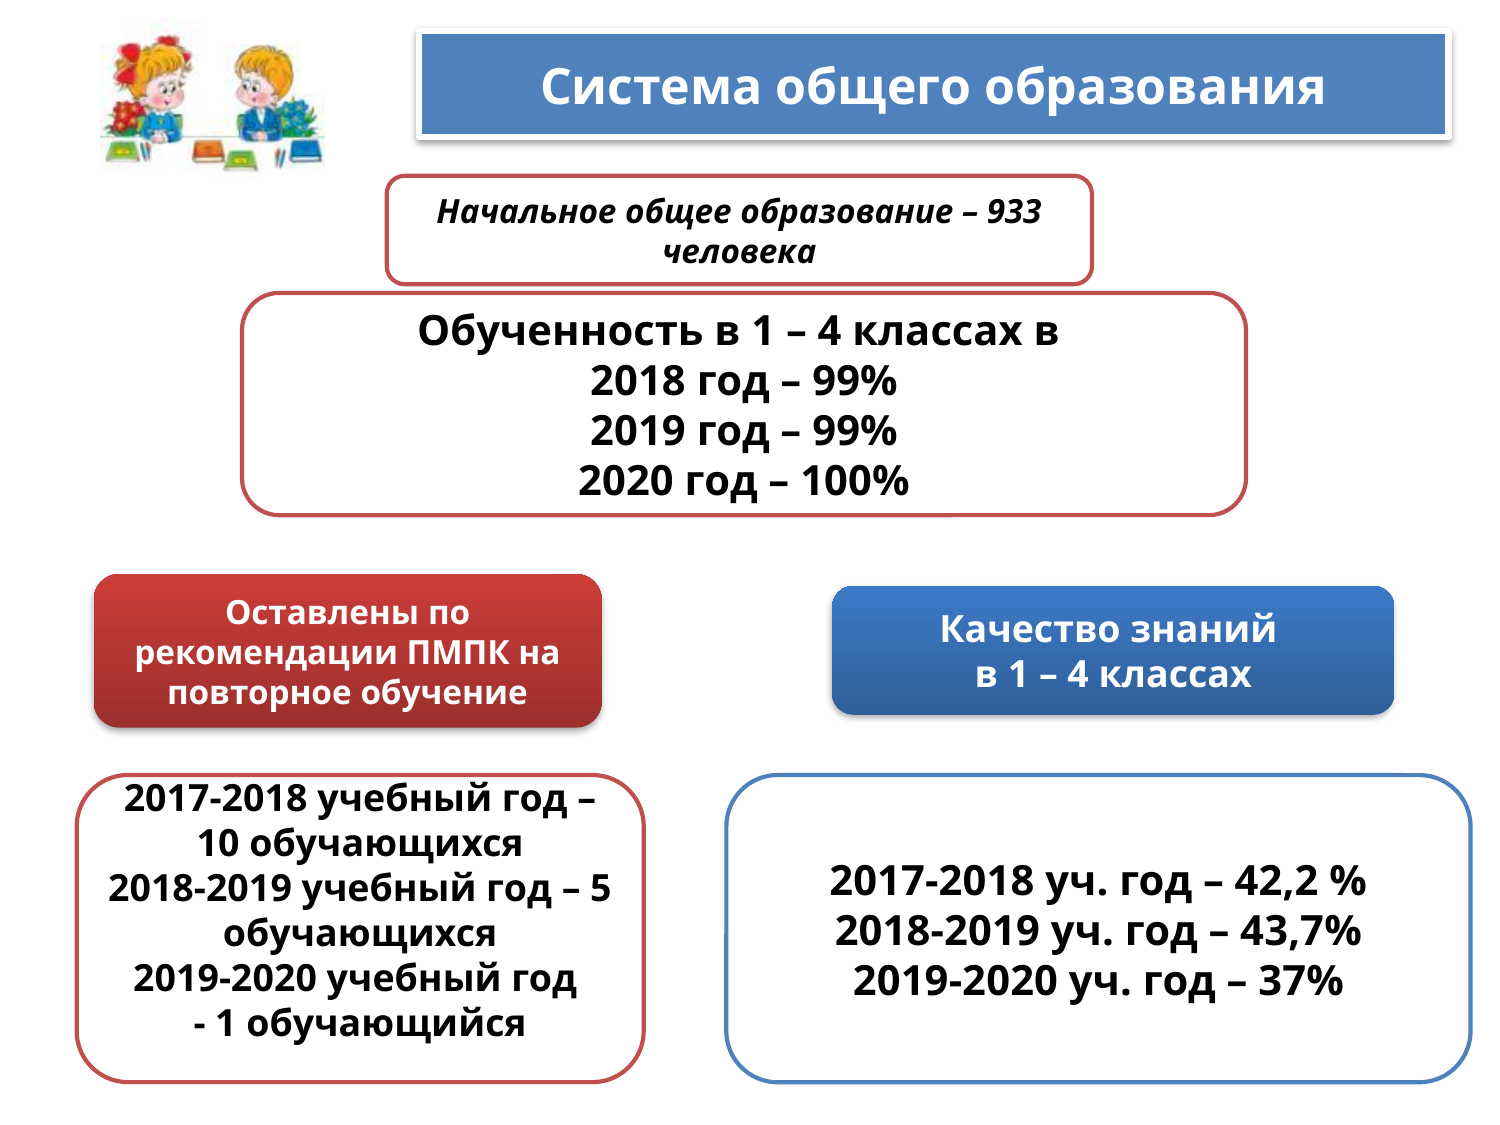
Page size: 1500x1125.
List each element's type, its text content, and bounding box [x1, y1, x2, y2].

picture [100, 18, 325, 188]
text_box Начальное общее образование – 933 человека [384, 173, 1095, 287]
title Система общего образования [416, 28, 1452, 140]
text_box 2017-2018 уч. год – 42,2 % 2018-2019 уч. год – 43,7% 2019-2020 уч. год – 37% [724, 772, 1473, 1085]
text_box Обученность в 1 – 4 классах в 2018 год – 99% 2019 год – 99% 2020 год – 100% [239, 290, 1249, 518]
text_box Оставлены по рекомендации ПМПК на повторное обучение [93, 574, 602, 728]
text_box 2017-2018 учебный год – 10 обучающихся 2018-2019 учебный год – 5 обучающихся 2019-2020 учебный год - 1 обучающийся [74, 772, 646, 1085]
text_box Качество знаний в 1 – 4 классах [831, 585, 1395, 715]
